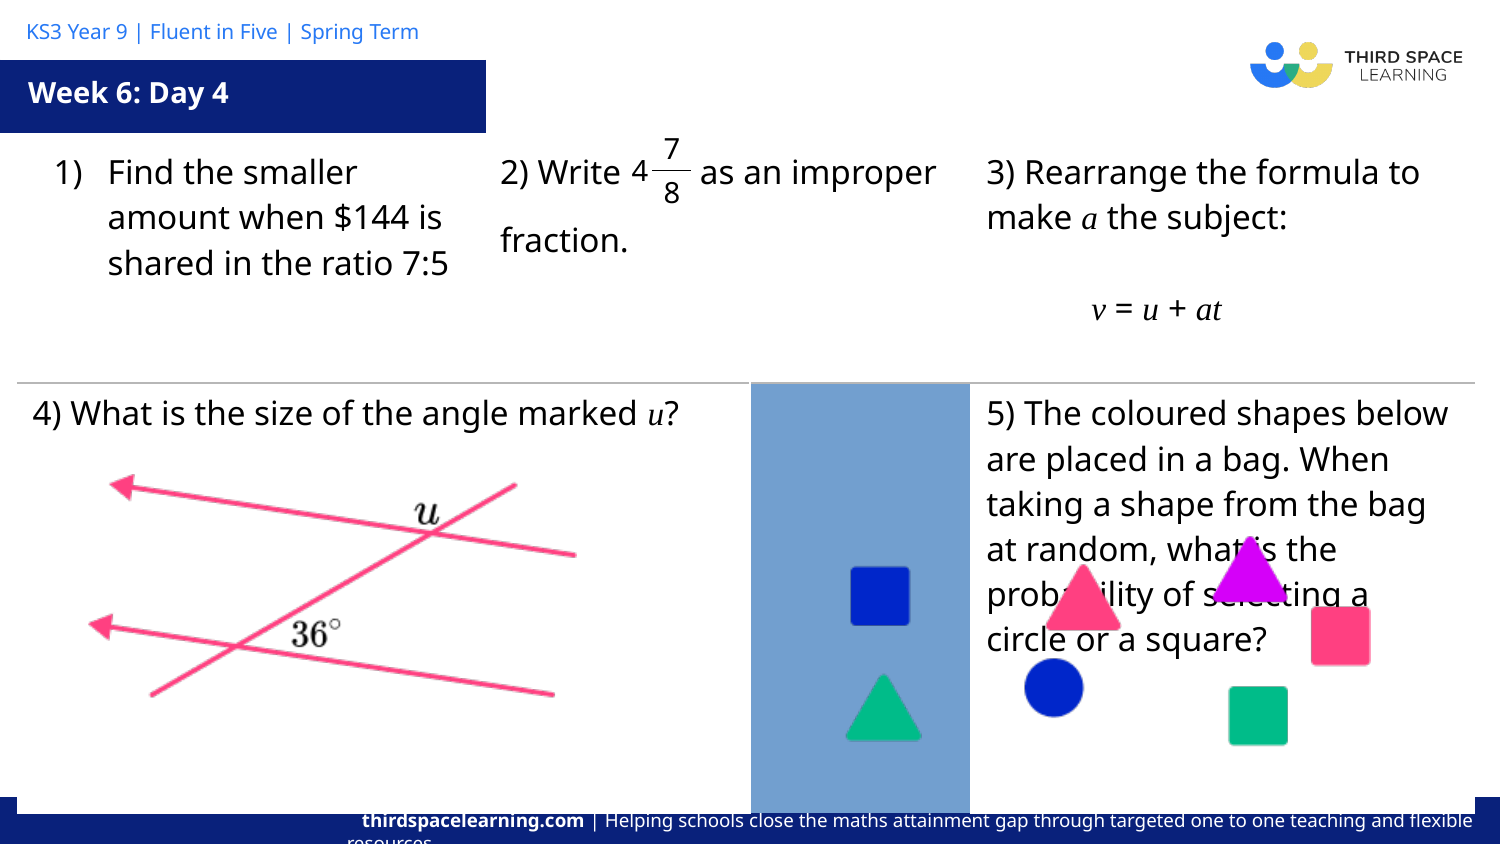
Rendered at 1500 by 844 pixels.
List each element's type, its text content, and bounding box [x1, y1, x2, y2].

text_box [620, 130, 692, 211]
table_header 2) Write as an improper fraction. [486, 142, 970, 382]
text_box Week 6: Day 4 [13, 59, 383, 125]
picture [837, 531, 1371, 766]
picture [88, 473, 577, 699]
table_cell 5) The coloured shapes below are placed in a bag. When taking a shape from the bag at random, what is the probability of selecting a circle or a square? [972, 384, 1474, 812]
table_header 3) Rearrange the formula to make a the subject: v = u + at [972, 142, 1474, 382]
table_cell 4) What is the size of the angle marked u? [19, 384, 749, 812]
table_header Find the smaller amount when $144 is shared in the ratio 7:5 [19, 142, 484, 382]
picture [1250, 33, 1465, 99]
